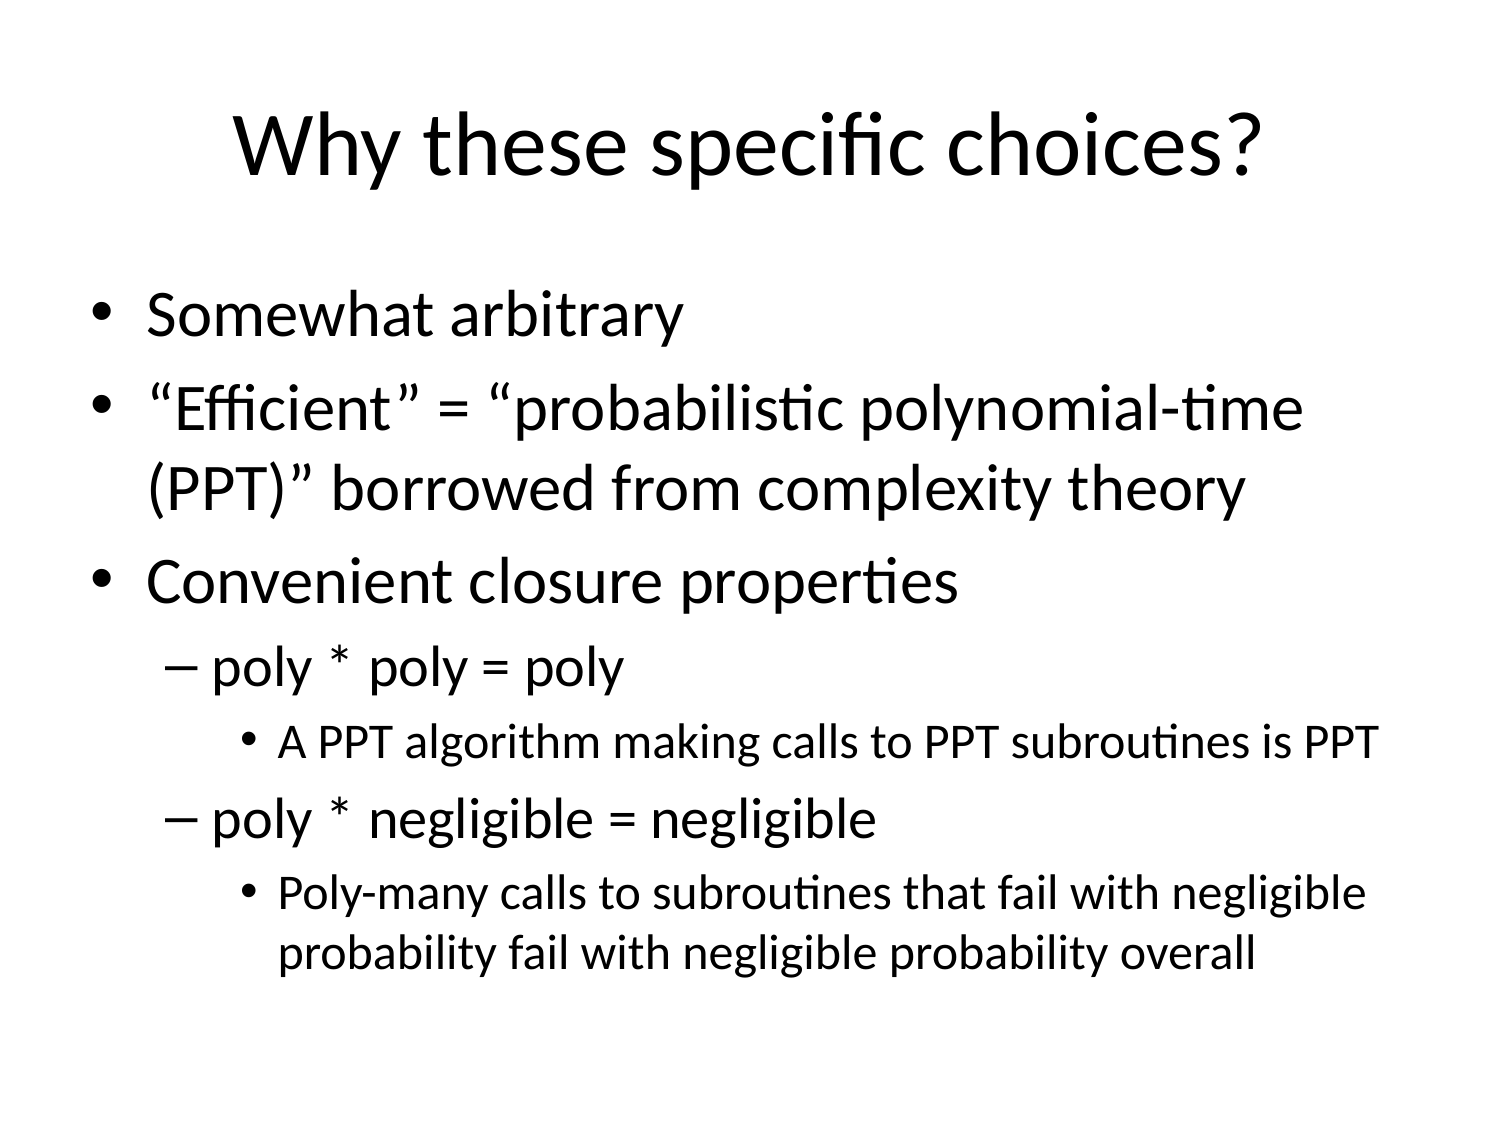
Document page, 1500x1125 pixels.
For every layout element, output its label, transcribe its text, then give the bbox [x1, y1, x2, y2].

list Somewhat arbitrary “Efficient” = “probabilistic polynomial-time (PPT)” borrowed from complexity theory Convenient closure properties poly * poly = poly A PPT algorithm making calls to PPT subroutines is PPT poly * negligible = negligible Poly-many calls to subroutines that fail with negligible probability fail with negligible probability overall [75, 262, 1425, 1005]
title Why these specific choices? [75, 45, 1425, 233]
